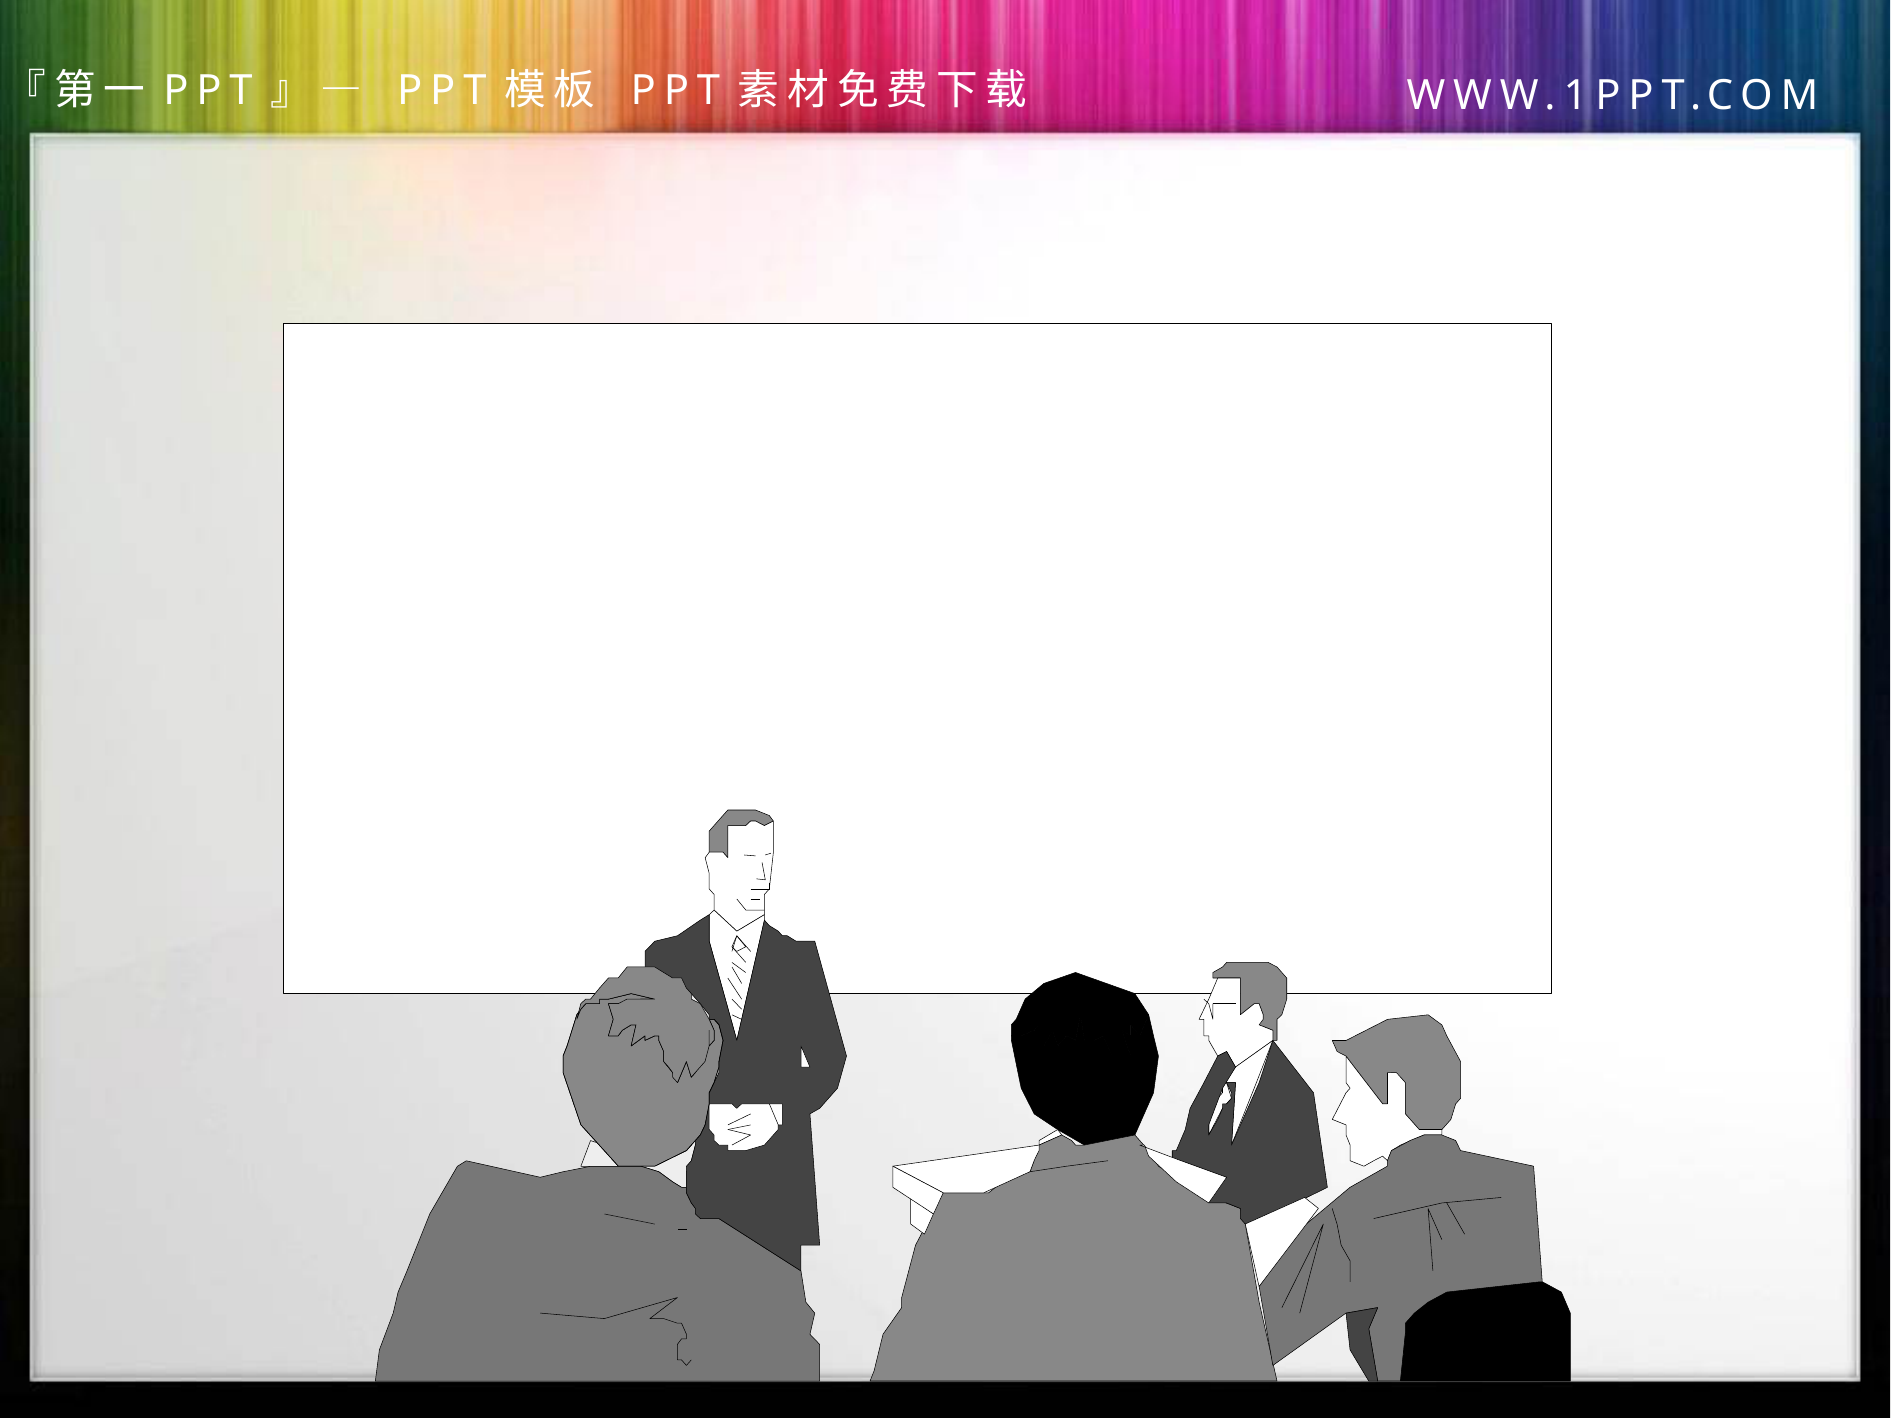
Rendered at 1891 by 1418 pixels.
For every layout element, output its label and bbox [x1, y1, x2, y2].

text_box [283, 323, 1572, 1383]
picture [0, 0, 1891, 1418]
